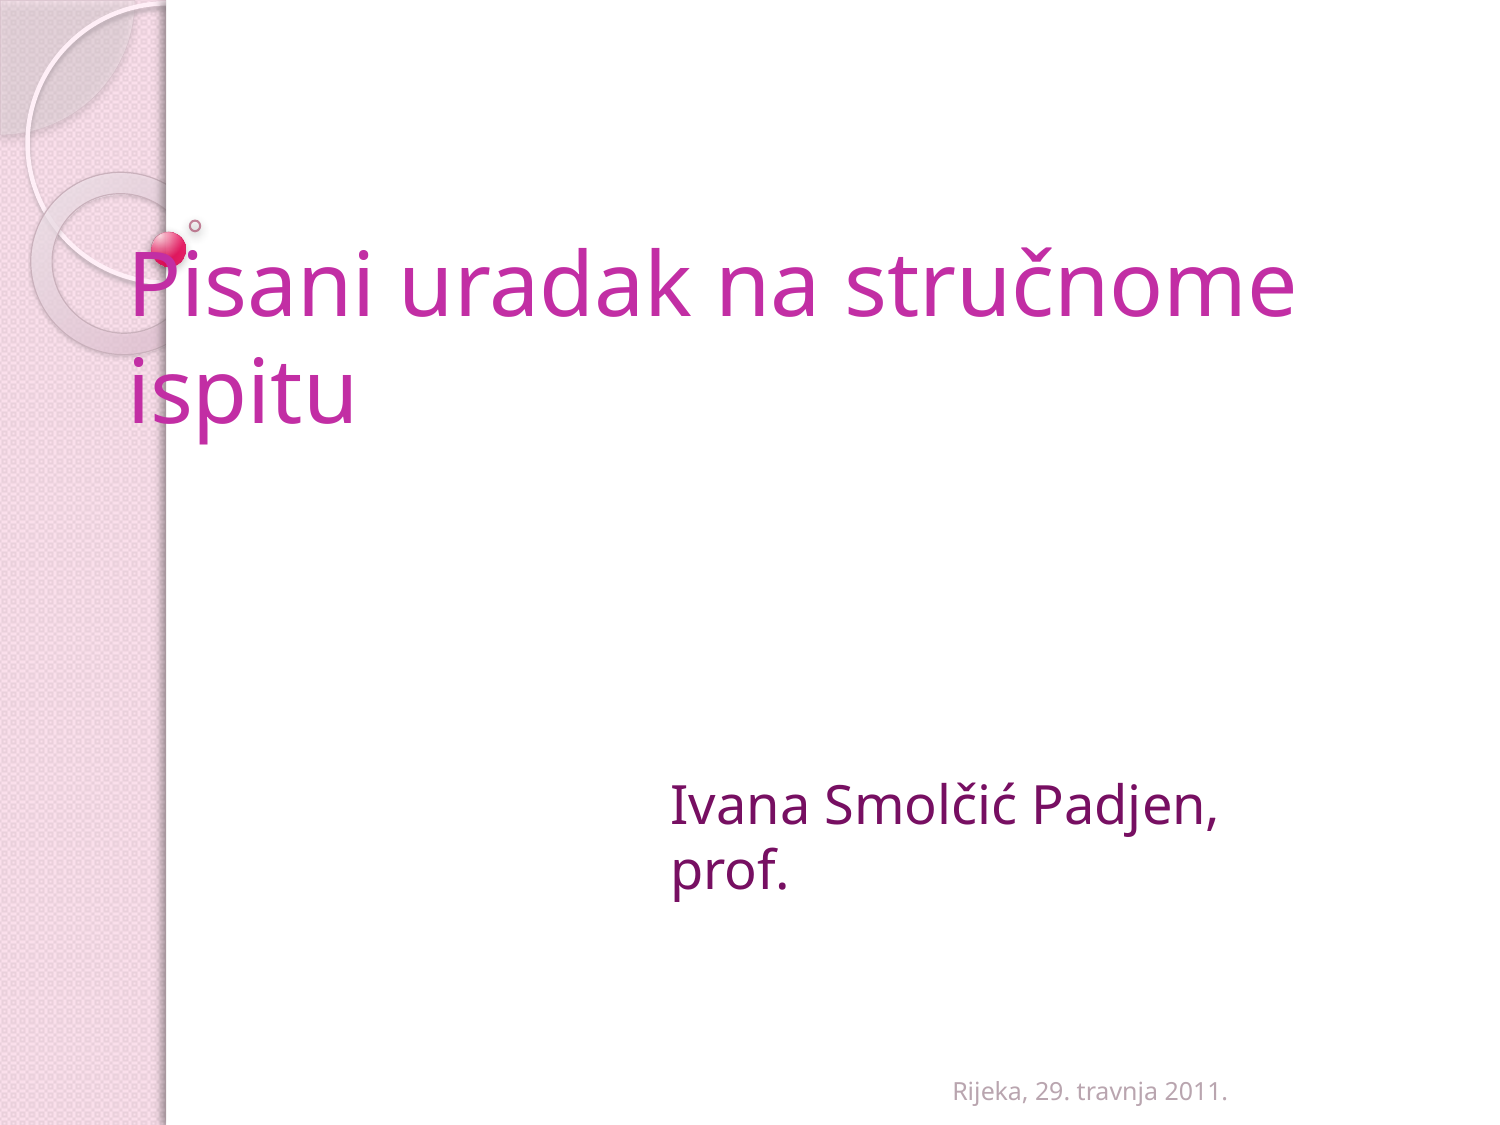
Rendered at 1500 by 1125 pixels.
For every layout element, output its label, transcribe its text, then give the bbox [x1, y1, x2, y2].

title Pisani uradak na stručnome ispitu [112, 208, 1388, 450]
text_box Ivana Smolčić Padjen, prof. [655, 763, 1317, 908]
footer Rijeka, 29. travnja 2011. [937, 1034, 1413, 1113]
